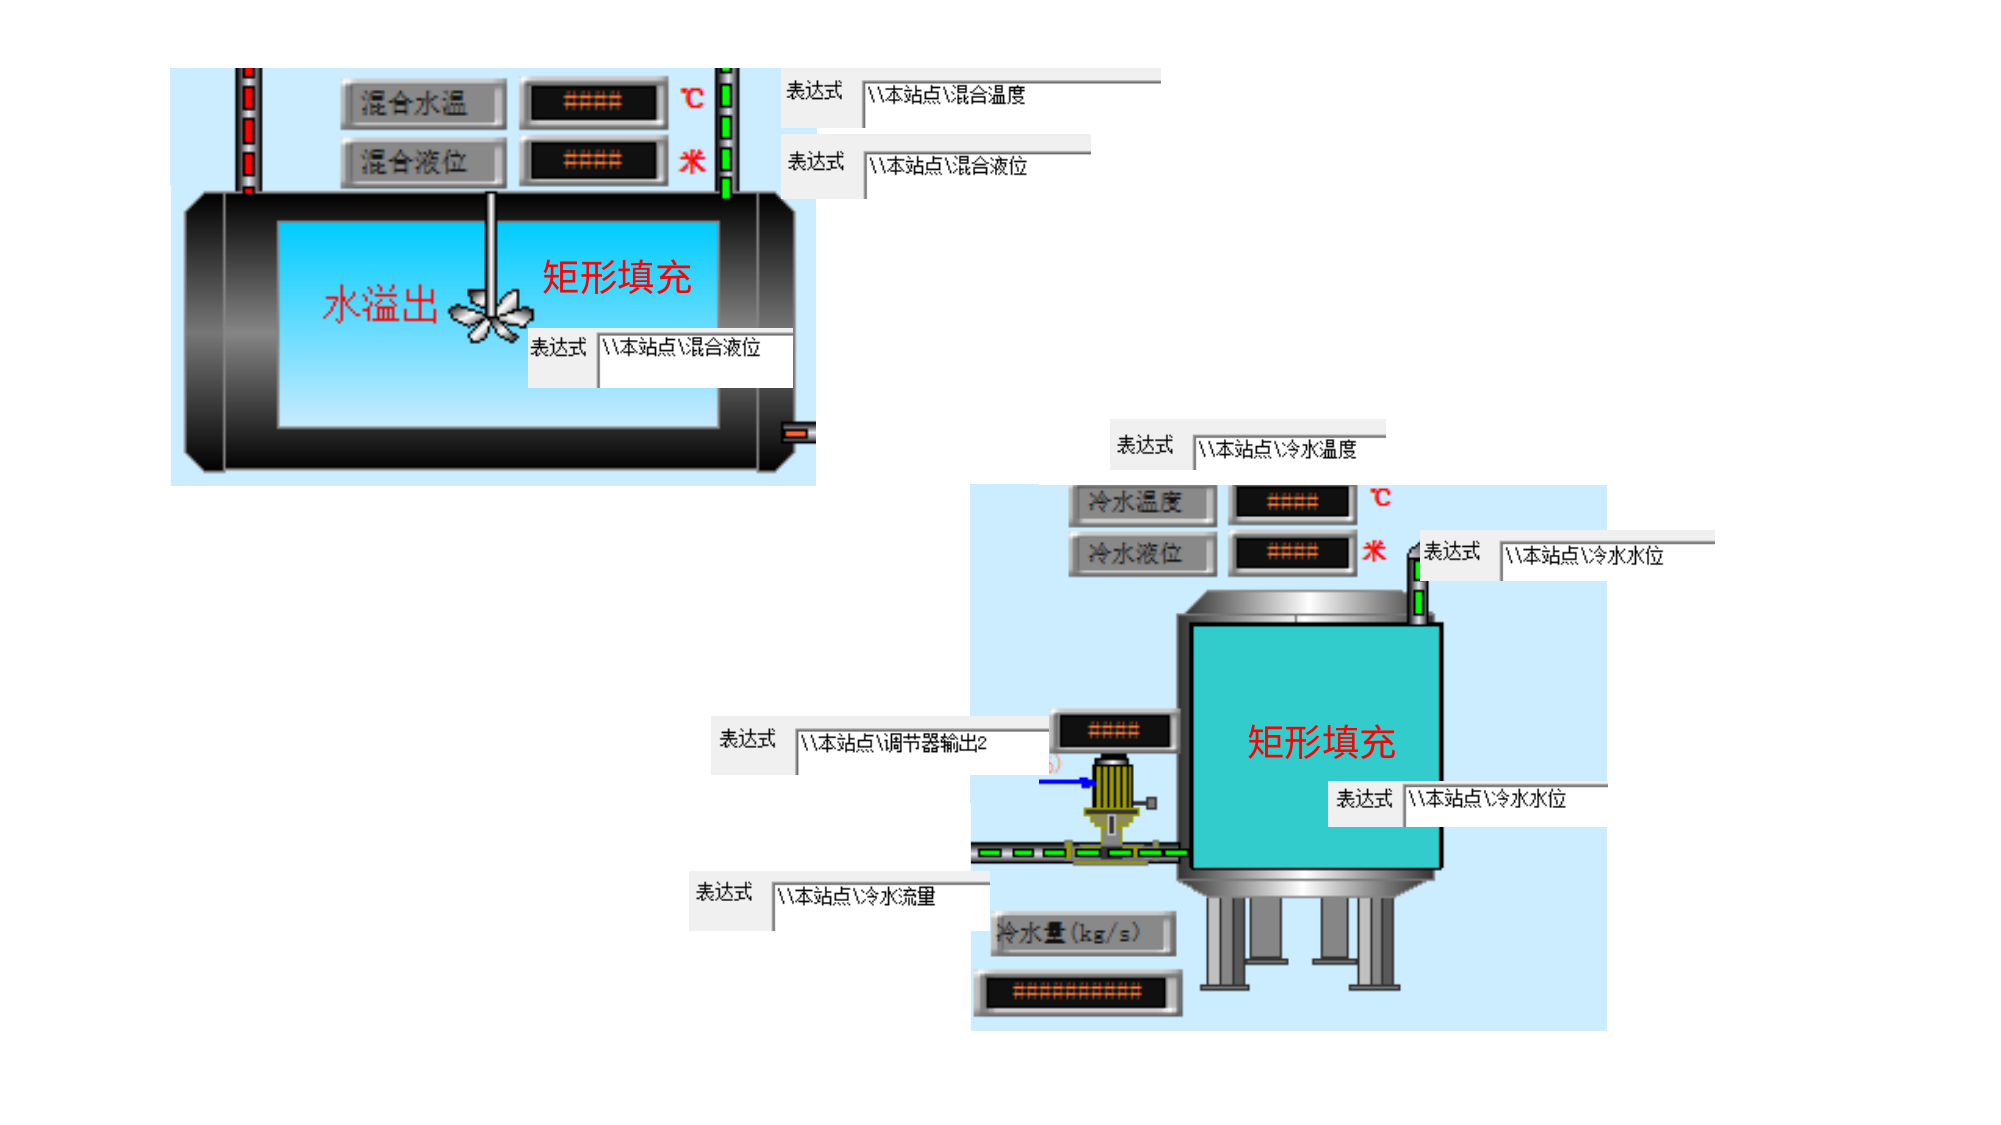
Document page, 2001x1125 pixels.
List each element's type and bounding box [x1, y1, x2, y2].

picture [689, 485, 1715, 1031]
picture [1110, 419, 1386, 470]
picture [170, 68, 1161, 486]
